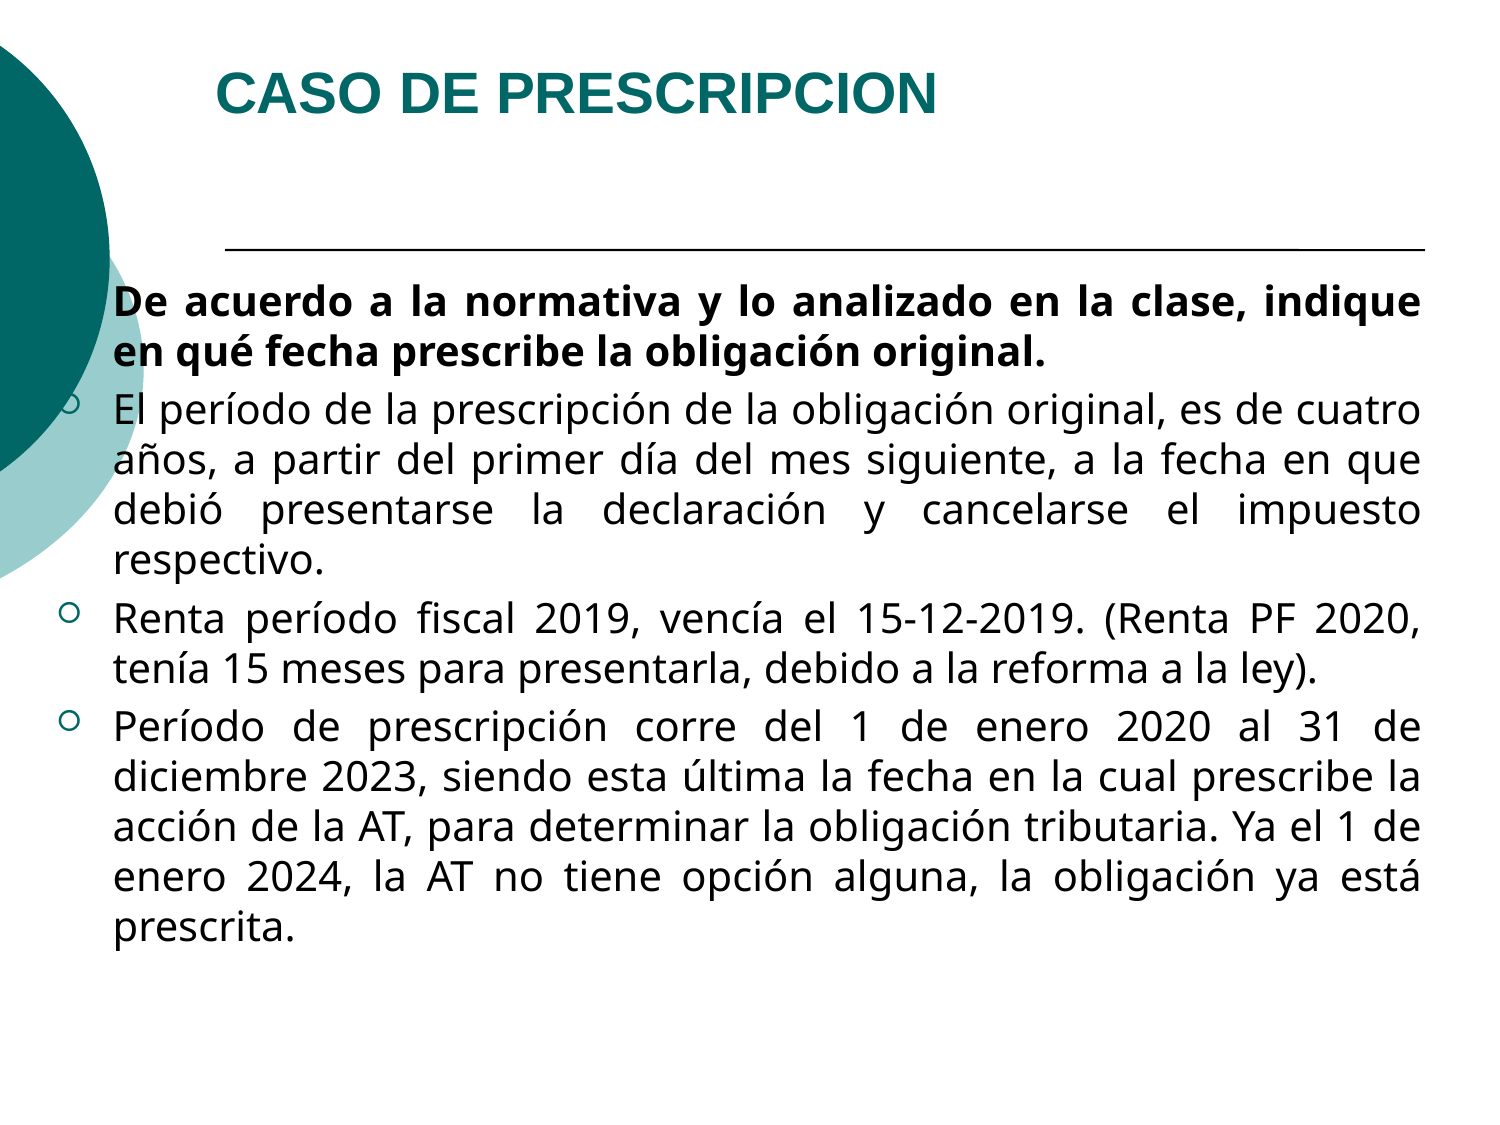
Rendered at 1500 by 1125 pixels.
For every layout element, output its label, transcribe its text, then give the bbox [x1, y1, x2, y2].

list De acuerdo a la normativa y lo analizado en la clase, indique en qué fecha prescribe la obligación original. El período de la prescripción de la obligación original, es de cuatro años, a partir del primer día del mes siguiente, a la fecha en que debió presentarse la declaración y cancelarse el impuesto respectivo. Renta período fiscal 2019, vencía el 15-12-2019. (Renta PF 2020, tenía 15 meses para presentarla, debido a la reforma a la ley). Período de prescripción corre del 1 de enero 2020 al 31 de diciembre 2023, siendo esta última la fecha en la cual prescribe la acción de la AT, para determinar la obligación tributaria. Ya el 1 de enero 2024, la AT no tiene opción alguna, la obligación ya está prescrita. Qué causas de interrupción de la prescripción se dan. Indique si la Administración está facultada para realizar estas actuaciones, justifique su respuesta. [40, 266, 1438, 1051]
title CASO DE PRESCRIPCION [49, 30, 1413, 150]
